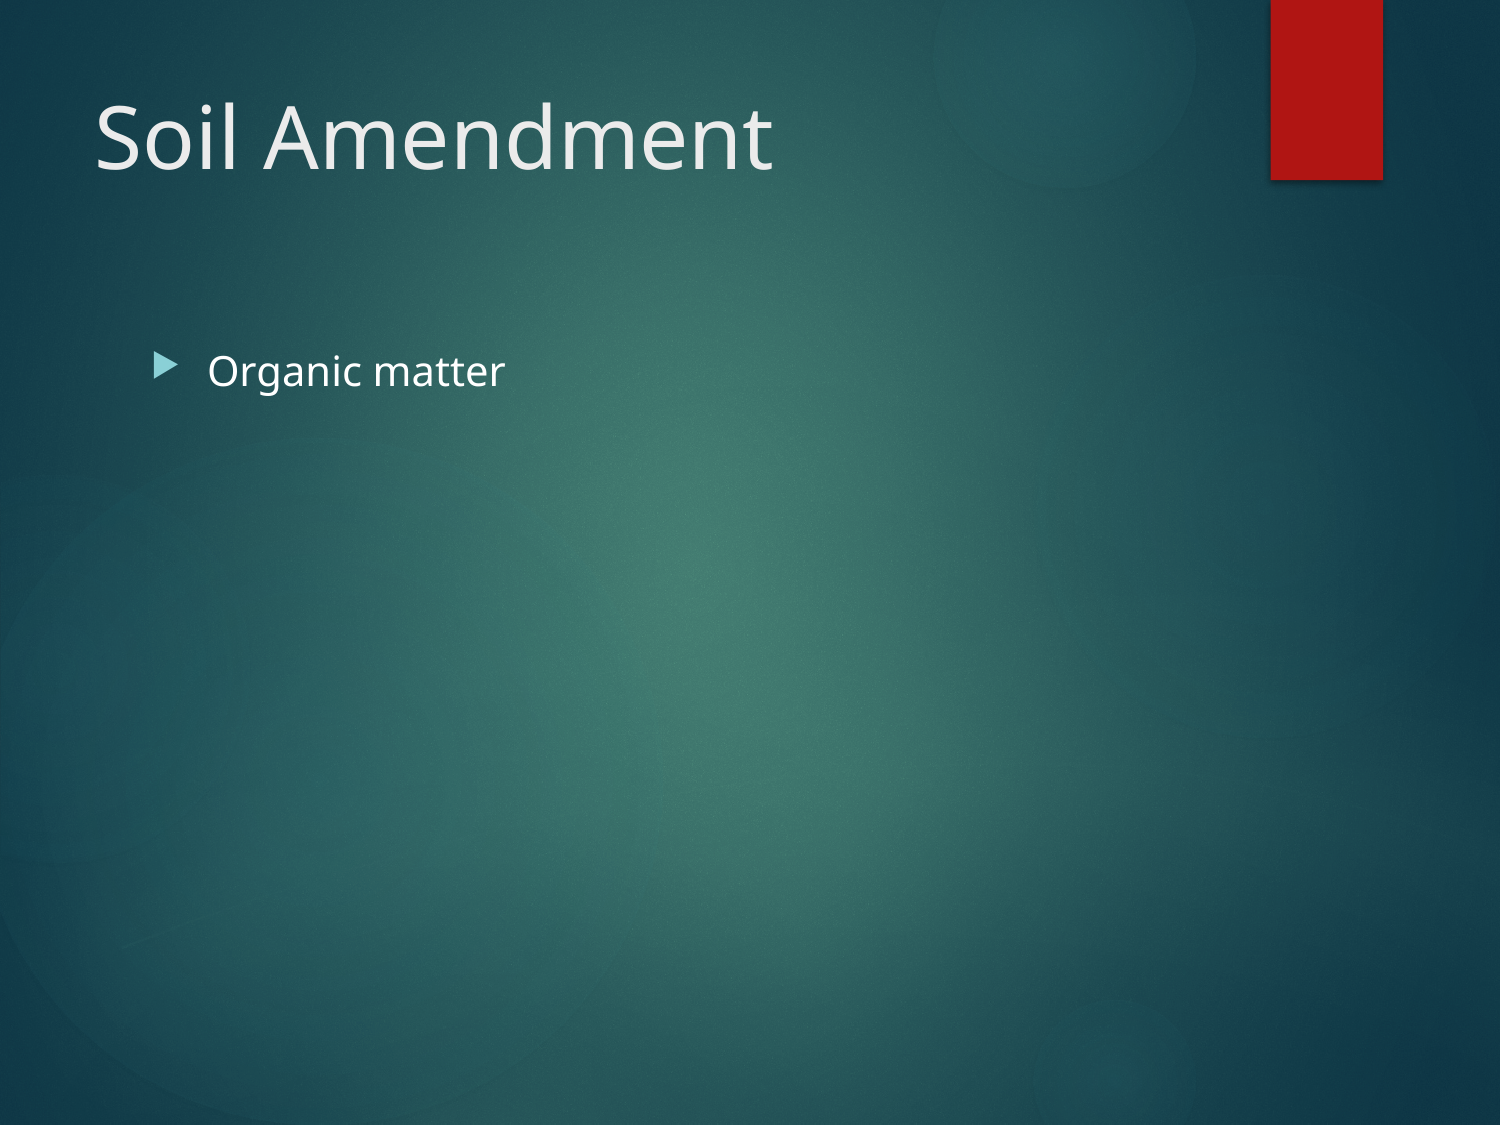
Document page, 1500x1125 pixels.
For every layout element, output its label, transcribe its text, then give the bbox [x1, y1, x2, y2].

title Soil Amendment [79, 74, 1237, 304]
list Organic matter [135, 336, 1237, 1025]
